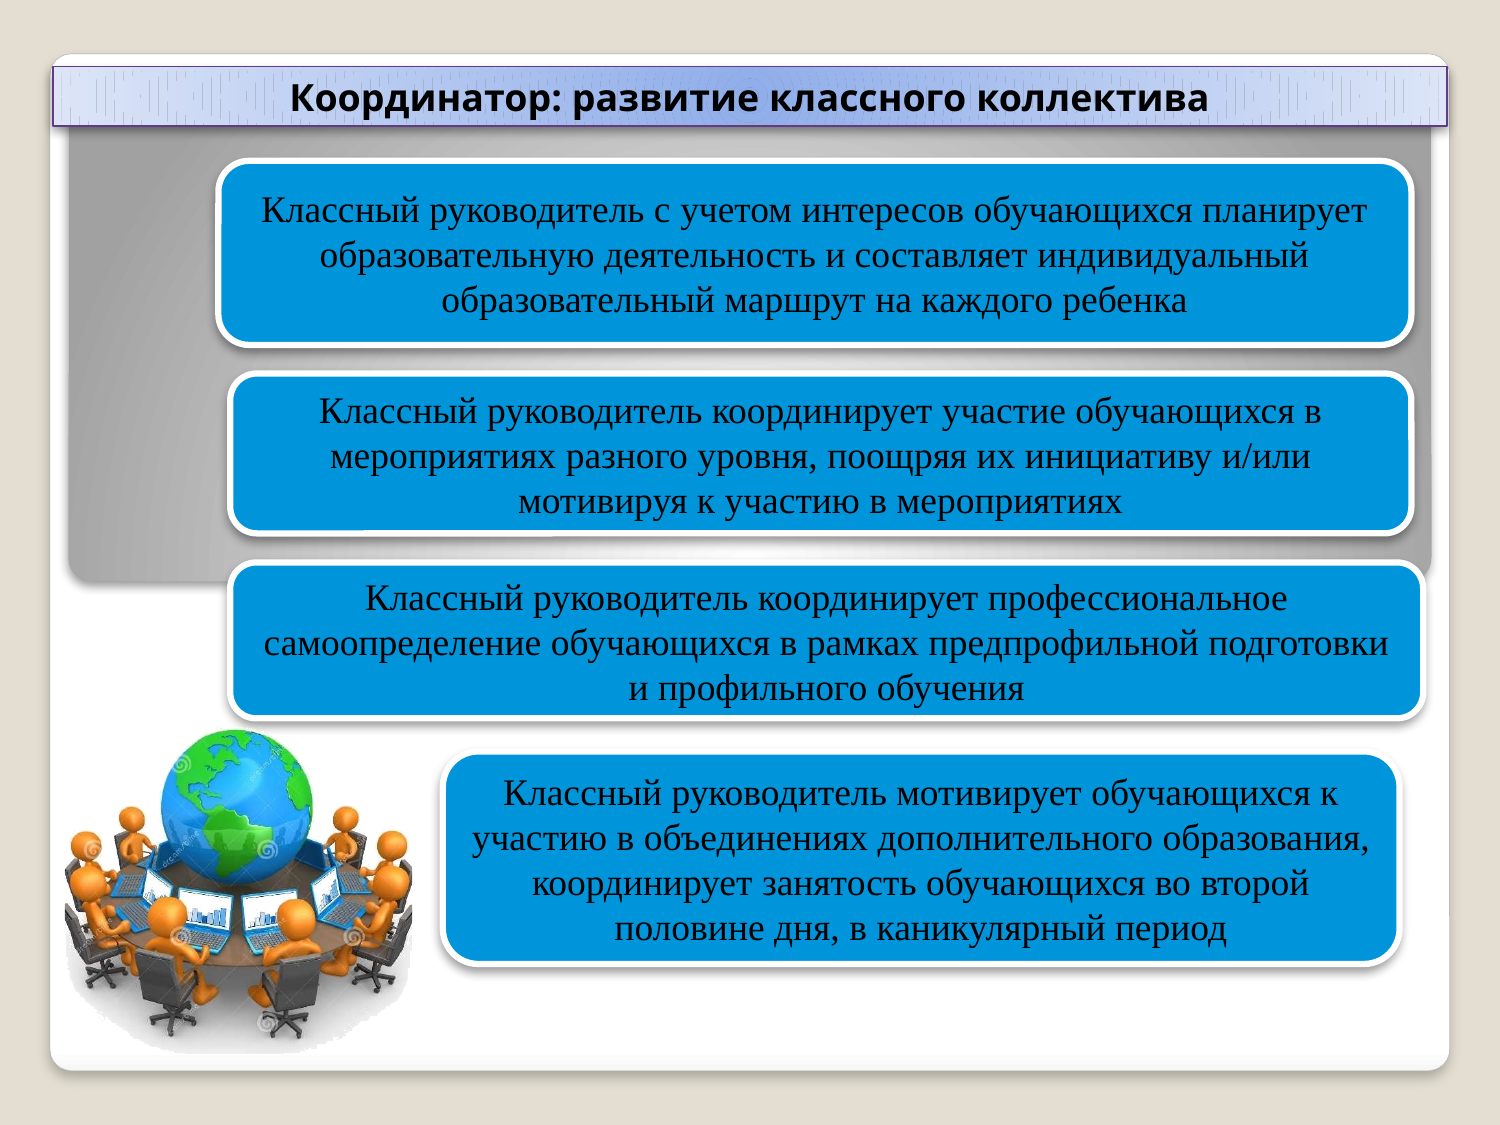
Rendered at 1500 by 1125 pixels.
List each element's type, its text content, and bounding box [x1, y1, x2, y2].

picture [64, 727, 413, 1071]
text_box Классный руководитель координирует профессиональное самоопределение обучающихся в рамках предпрофильной подготовки и профильного обучения [227, 559, 1427, 722]
text_box Координатор: развитие классного коллектива [52, 66, 1448, 127]
text_box Классный руководитель мотивирует обучающихся к участию в объединениях дополнительного образования, координирует занятость обучающихся во второй половине дня, в каникулярный период [439, 748, 1403, 968]
text_box Классный руководитель координирует участие обучающихся в мероприятиях разного уровня, поощряя их инициативу и/или мотивируя к участию в мероприятиях [227, 370, 1415, 537]
text_box Классный руководитель с учетом интересов обучающихся планирует образовательную деятельность и составляет индивидуальный образовательный маршрут на каждого ребенка [215, 157, 1415, 349]
